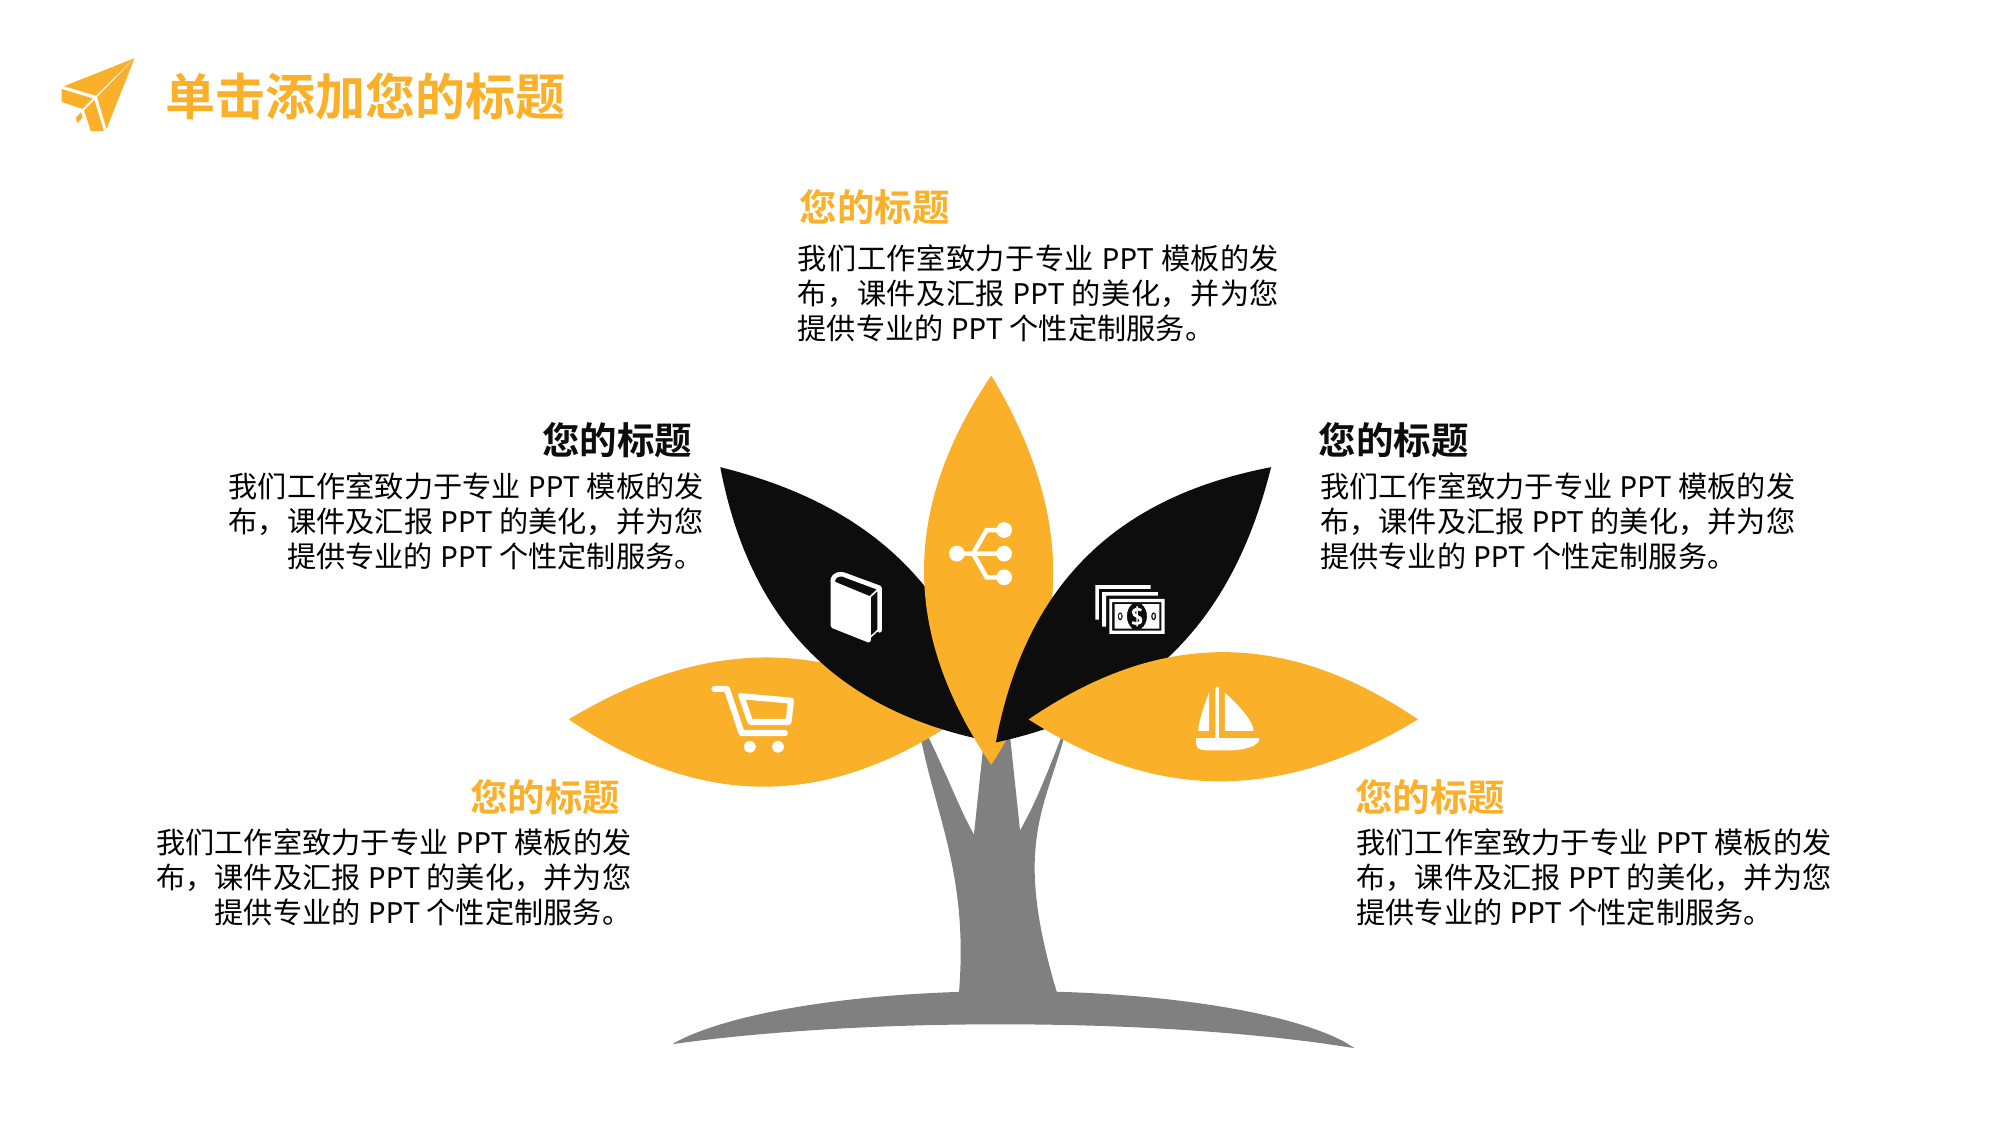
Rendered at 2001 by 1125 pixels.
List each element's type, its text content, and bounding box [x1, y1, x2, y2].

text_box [61, 58, 135, 132]
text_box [135, 766, 656, 939]
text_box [625, 432, 1361, 1049]
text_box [782, 176, 1294, 354]
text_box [207, 409, 729, 583]
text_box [1340, 766, 1853, 939]
text_box 单击添加您的标题 [150, 58, 580, 133]
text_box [1303, 409, 1817, 583]
